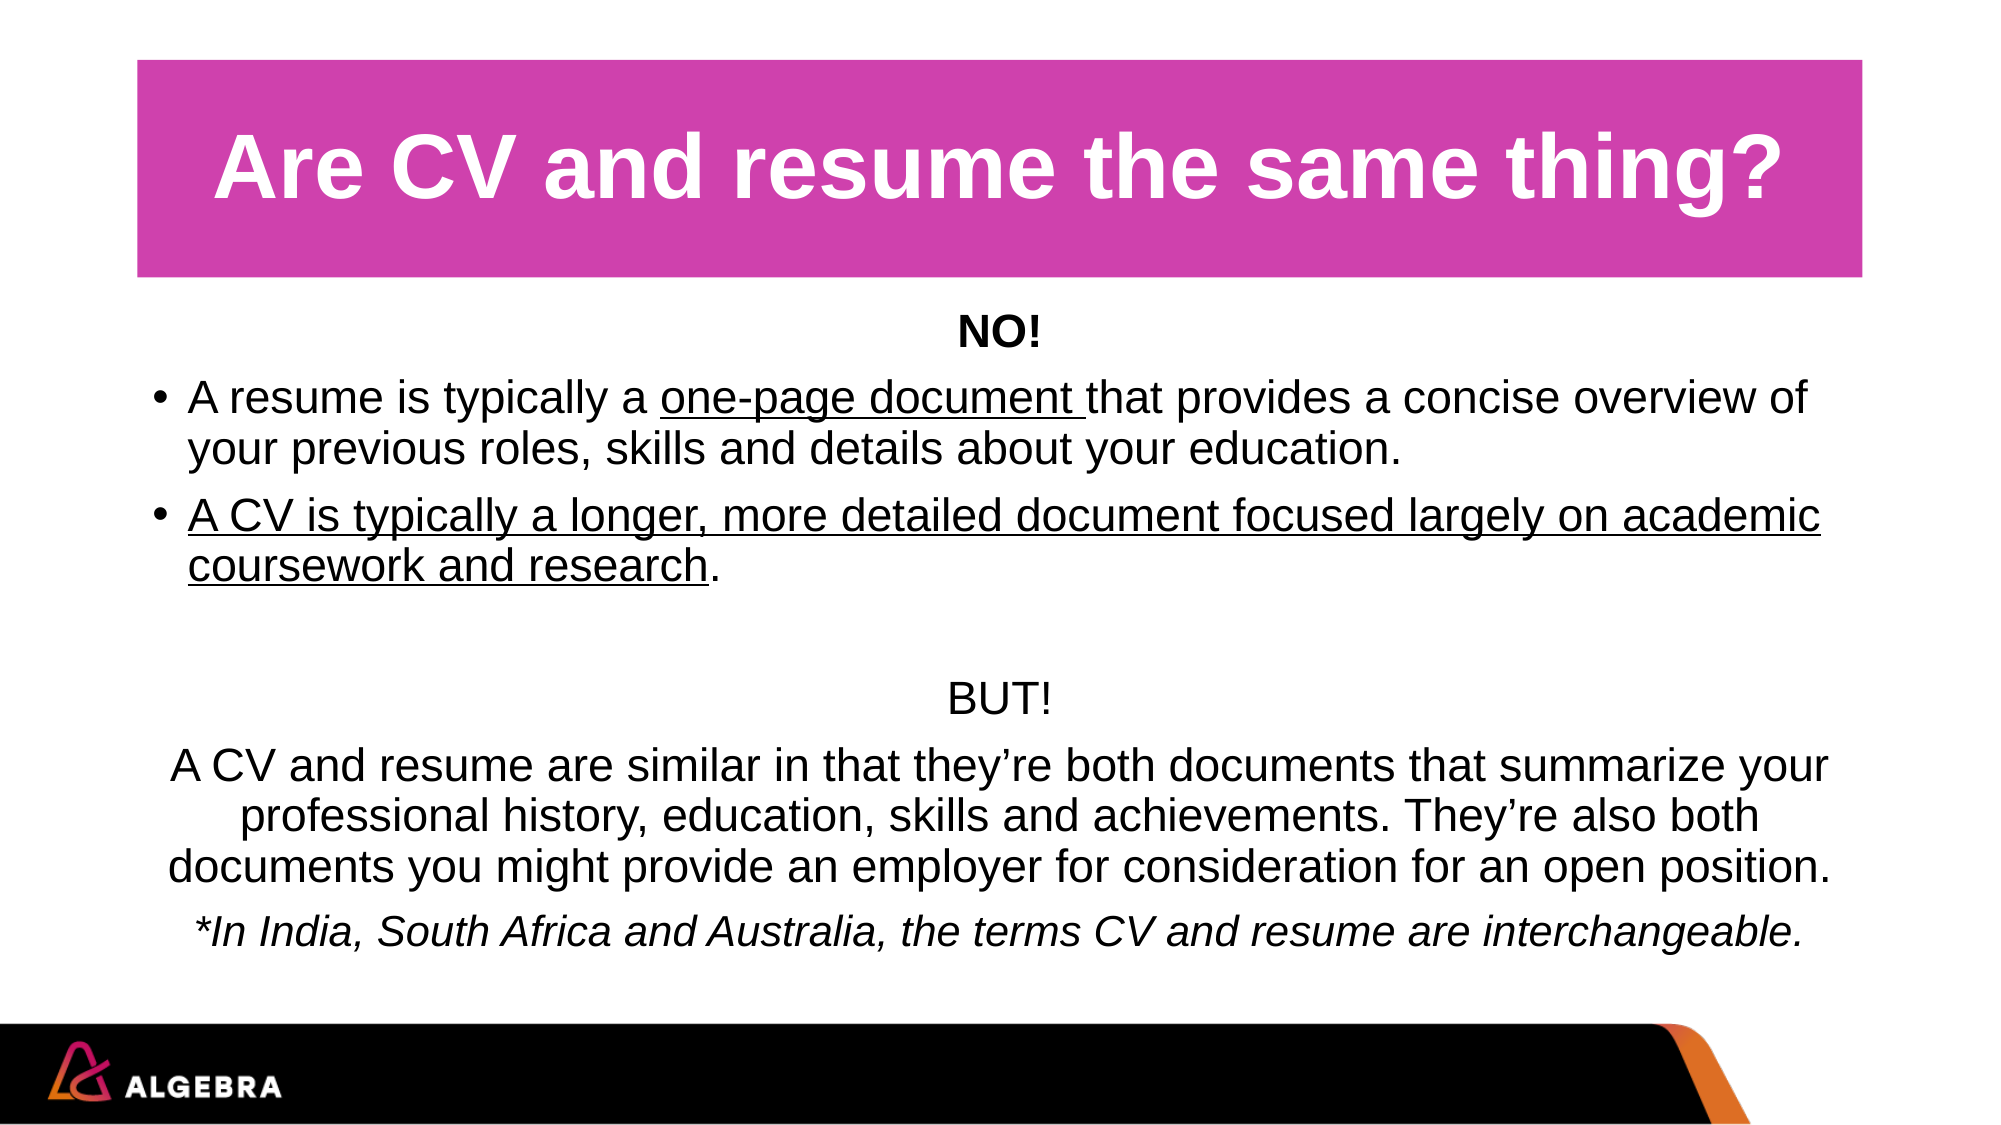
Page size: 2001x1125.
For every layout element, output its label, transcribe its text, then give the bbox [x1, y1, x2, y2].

title Are CV and resume the same thing? [137, 59, 1863, 278]
picture [0, 1023, 1958, 1125]
list NO! A resume is typically a one-page document that provides a concise overview of your previous roles, skills and details about your education. A CV is typically a longer, more detailed document focused largely on academic coursework and research. BUT! A CV and resume are similar in that they’re both documents that summarize your professional history, education, skills and achievements. They’re also both documents you might provide an employer for consideration for an open position. *In India, South Africa and Australia, the terms CV and resume are interchangeable. [137, 299, 1863, 1014]
